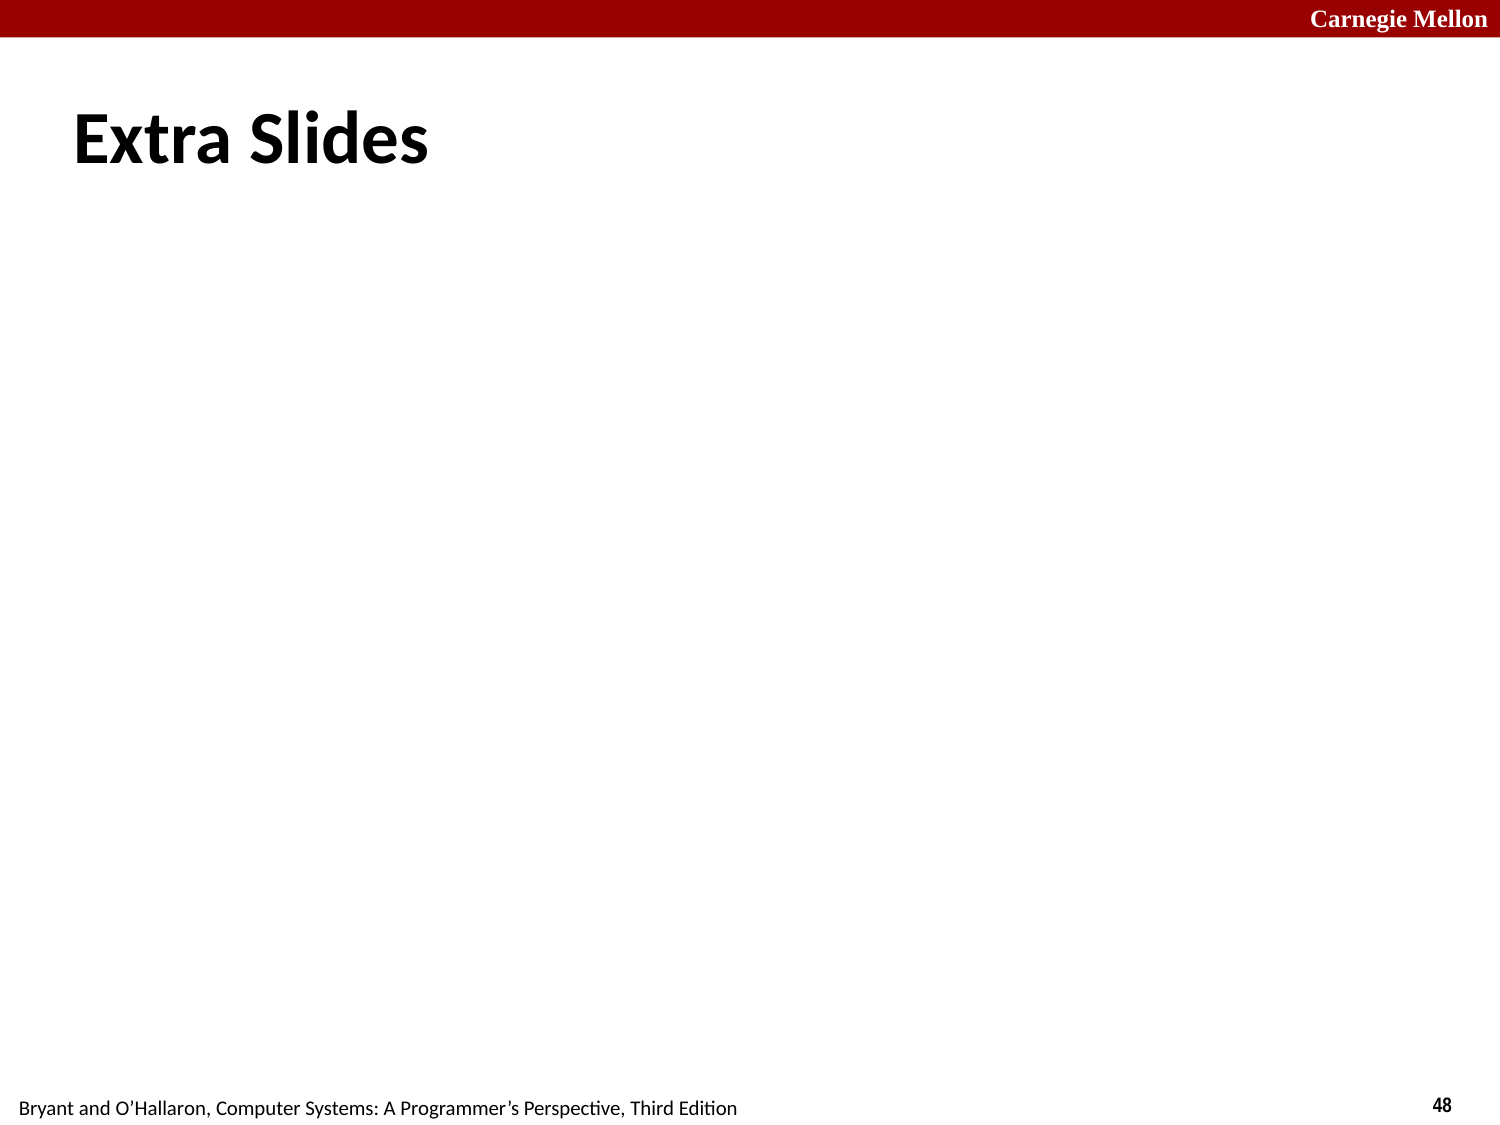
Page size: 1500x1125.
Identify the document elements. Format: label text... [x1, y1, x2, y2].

title Extra Slides [58, 71, 1305, 197]
